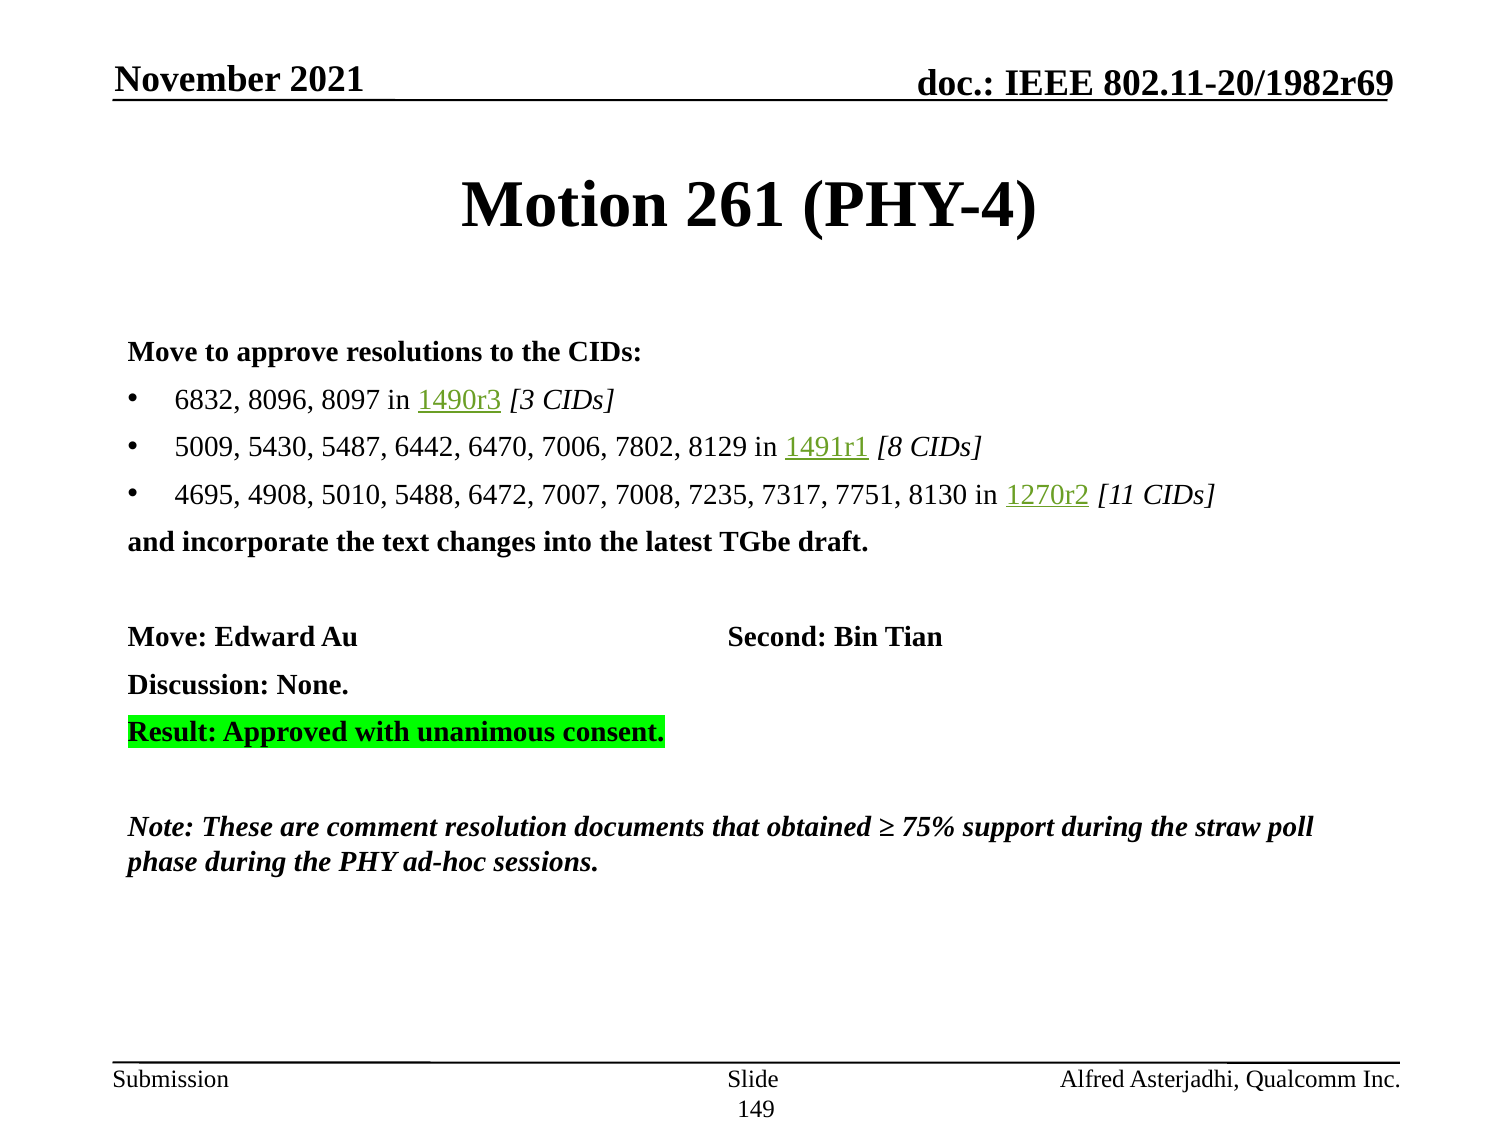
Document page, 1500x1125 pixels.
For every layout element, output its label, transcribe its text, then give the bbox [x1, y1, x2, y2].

list Move to approve resolutions to the CIDs: 6832, 8096, 8097 in 1490r3 [3 CIDs] 5009, 5430, 5487, 6442, 6470, 7006, 7802, 8129 in 1491r1 [8 CIDs] 4695, 4908, 5010, 5488, 6472, 7007, 7008, 7235, 7317, 7751, 8130 in 1270r2 [11 CIDs] and incorporate the text changes into the latest TGbe draft. Move: Edward Au Second: Bin Tian Discussion: None. Result: Approved with unanimous consent. Note: These are comment resolution documents that obtained ≥ 75% support during the straw poll phase during the PHY ad-hoc sessions. [112, 324, 1388, 1063]
slide_number Slide 149 [712, 1061, 800, 1123]
title Motion 261 (PHY-4) [112, 112, 1388, 288]
footer Alfred Asterjadhi, Qualcomm Inc. [878, 1061, 1402, 1093]
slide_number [114, 54, 423, 100]
